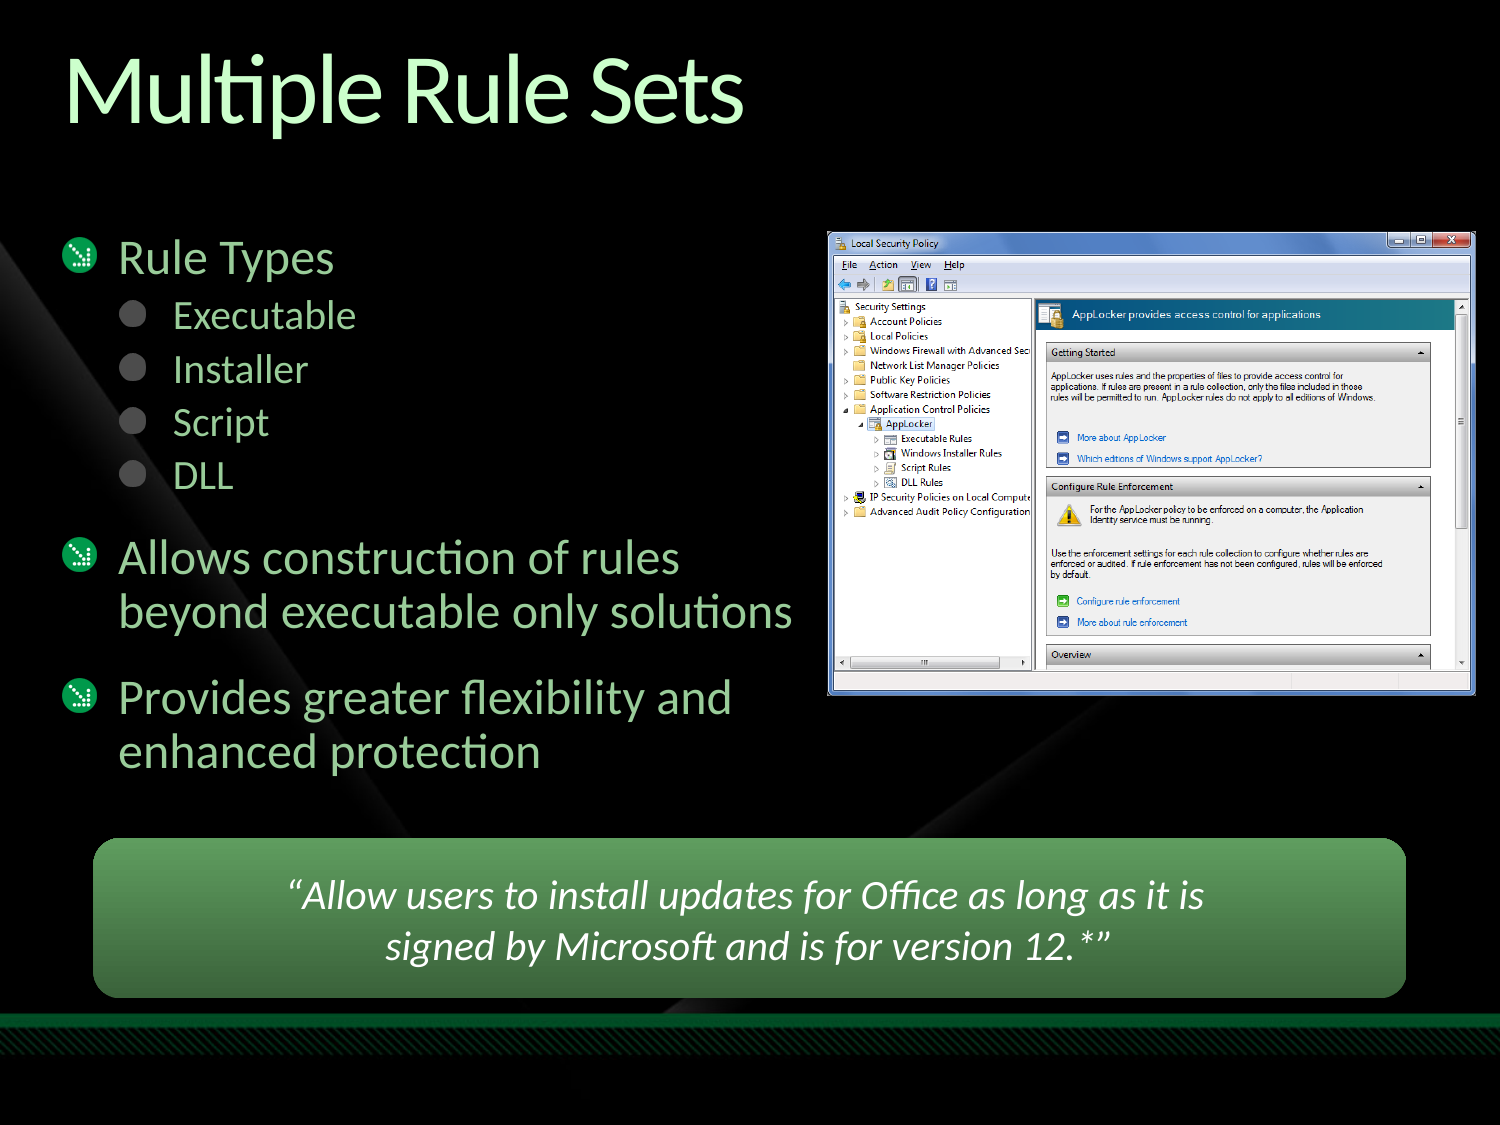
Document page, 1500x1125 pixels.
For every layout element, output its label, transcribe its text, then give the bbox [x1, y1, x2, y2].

picture [0, 0, 1500, 1125]
title Multiple Rule Sets [62, 37, 1438, 147]
text_box “Allow users to install updates for Office as long as it is signed by Microsoft and is for version 12.*” [93, 838, 1407, 999]
list Rule Types Executable Installer Script DLL Allows construction of rules beyond executable only solutions Provides greater flexibility and enhanced protection [62, 231, 821, 581]
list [827, 231, 1477, 696]
